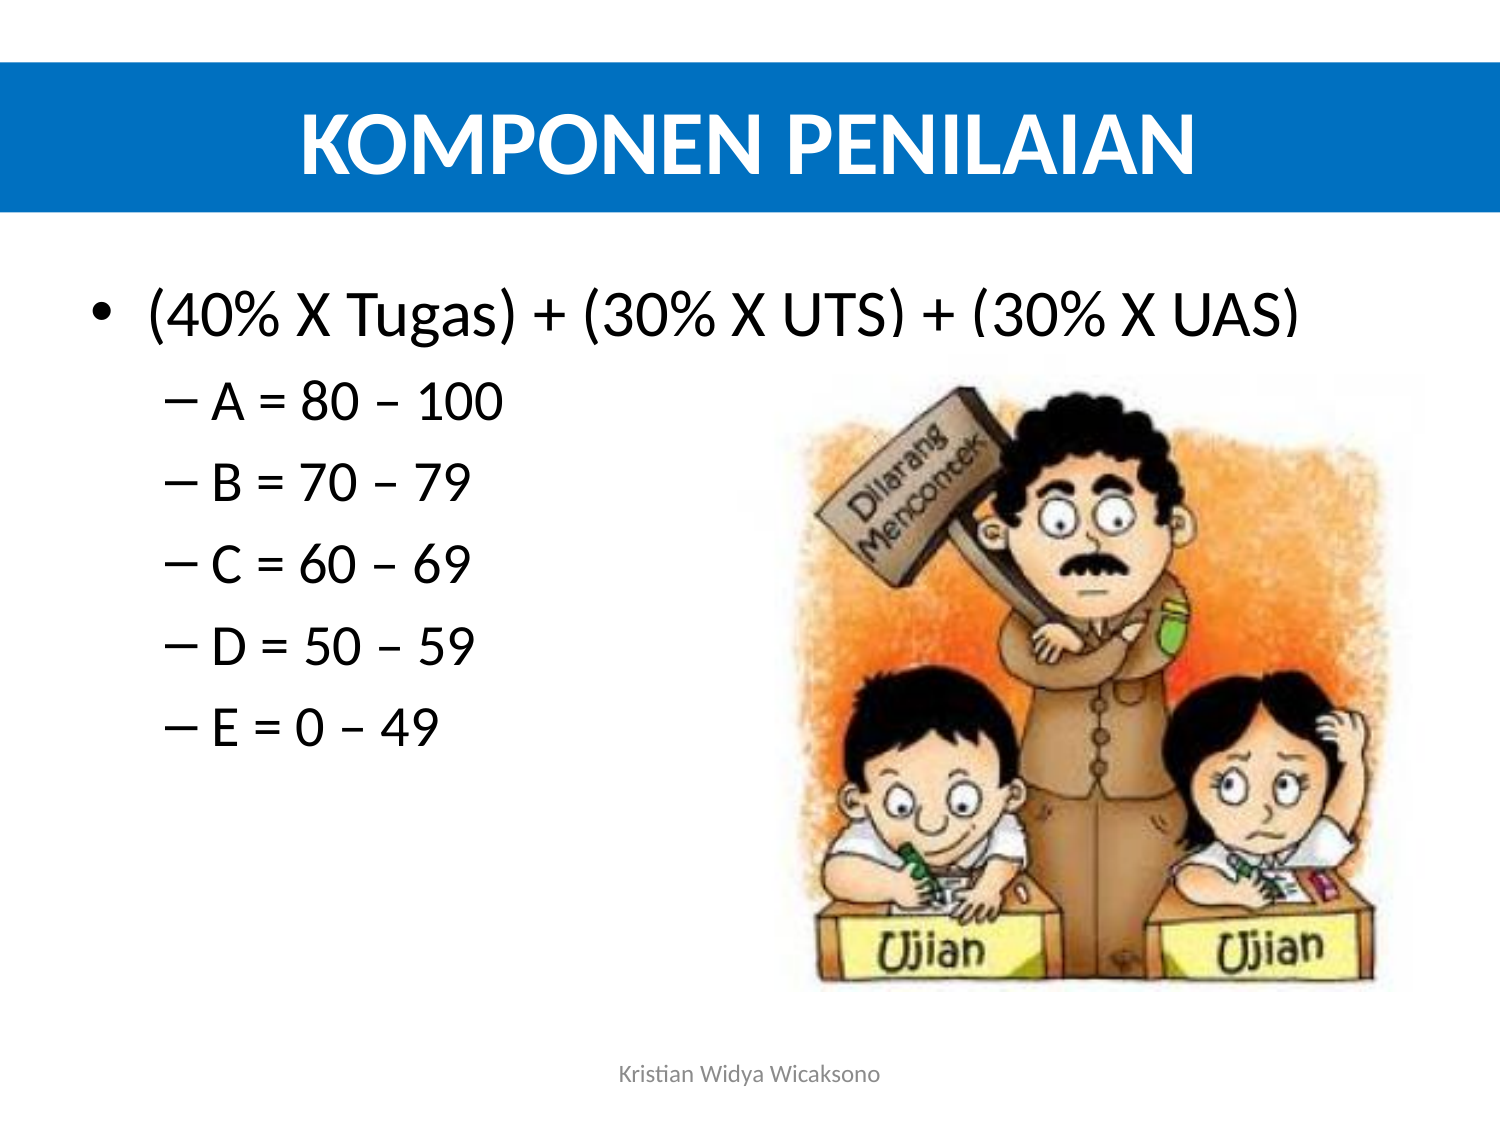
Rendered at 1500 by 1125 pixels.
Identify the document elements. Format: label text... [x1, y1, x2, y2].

list (40% X Tugas) + (30% X UTS) + (30% X UAS) A = 80 – 100 B = 70 – 79 C = 60 – 69 D = 50 – 59 E = 0 – 49 [74, 262, 1426, 801]
title KOMPONEN PENILAIAN [0, 62, 1500, 213]
picture [737, 337, 1426, 992]
footer Kristian Widya Wicaksono [512, 1042, 988, 1103]
